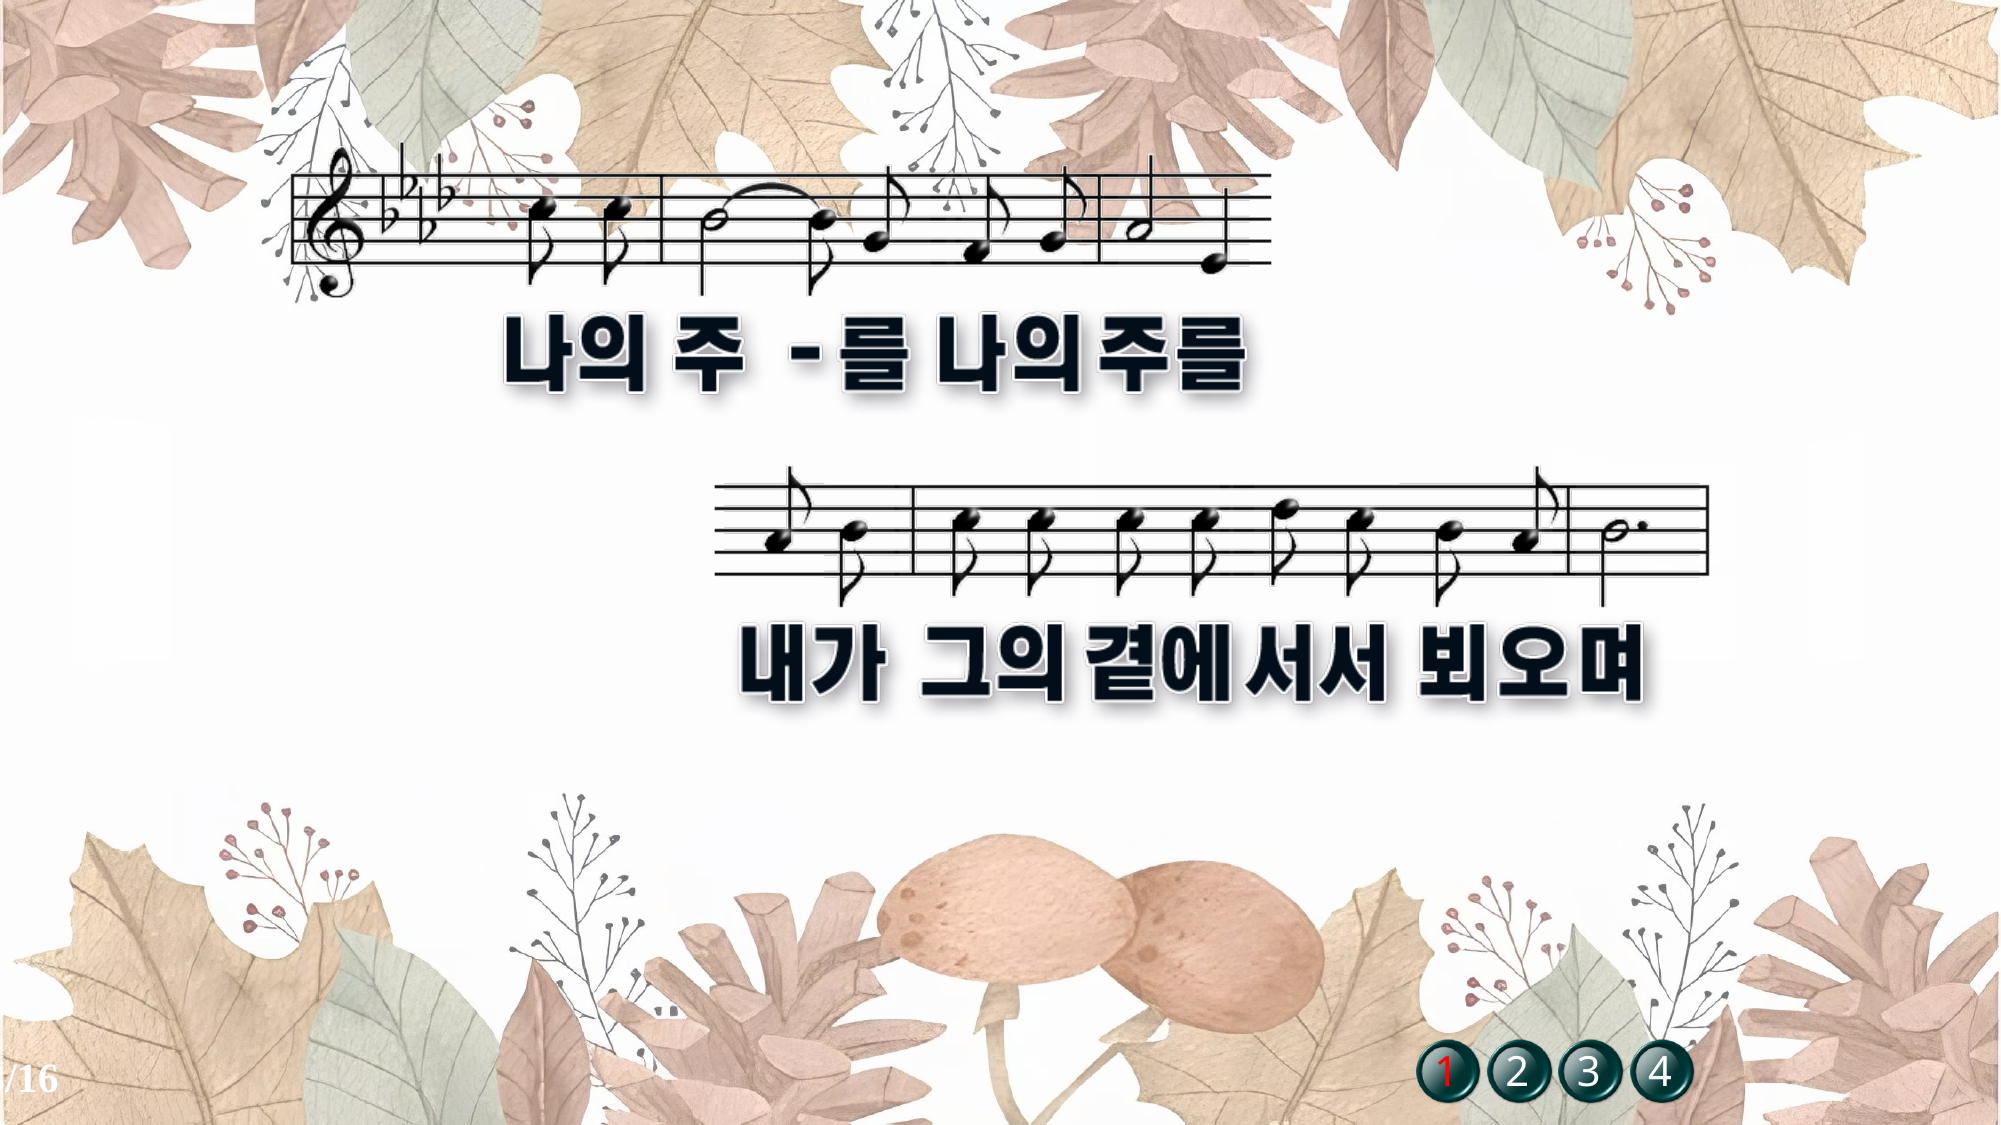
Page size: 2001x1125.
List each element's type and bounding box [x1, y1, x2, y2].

text_box [1413, 1035, 1484, 1106]
picture [0, 0, 2001, 1125]
text_box [1484, 1035, 1555, 1106]
text_box [1627, 1035, 1697, 1106]
text_box [1555, 1035, 1626, 1106]
